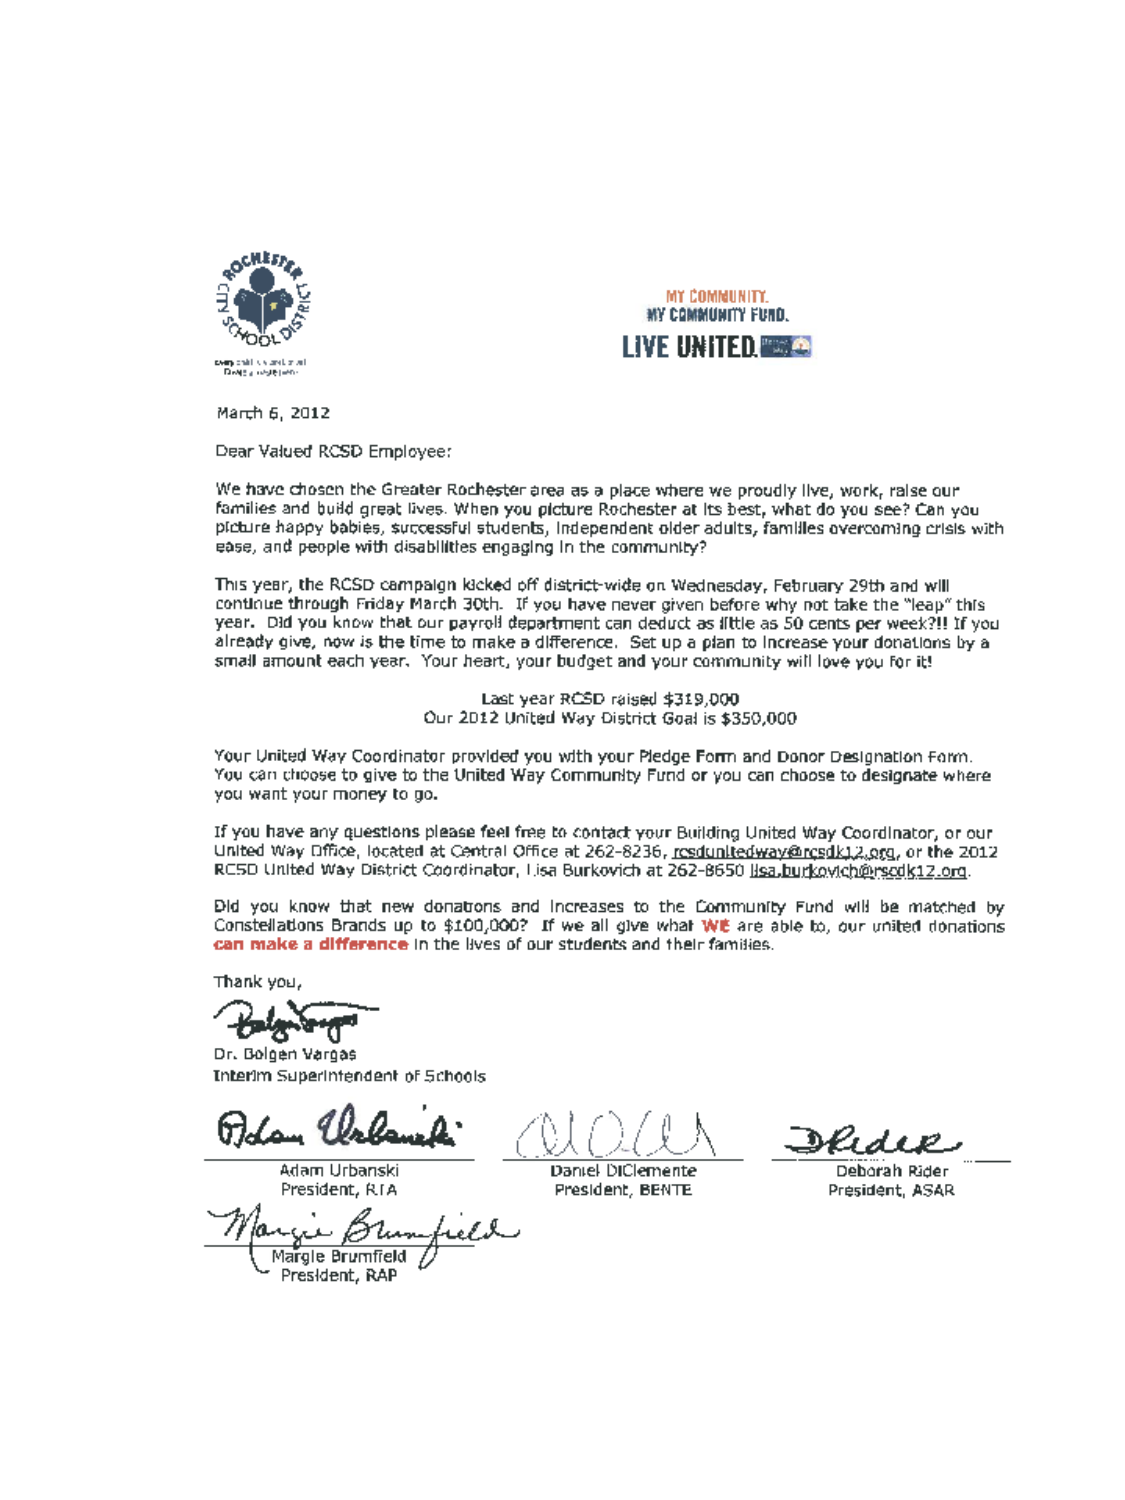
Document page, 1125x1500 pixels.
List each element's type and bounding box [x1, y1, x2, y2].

picture [84, 131, 1091, 1419]
